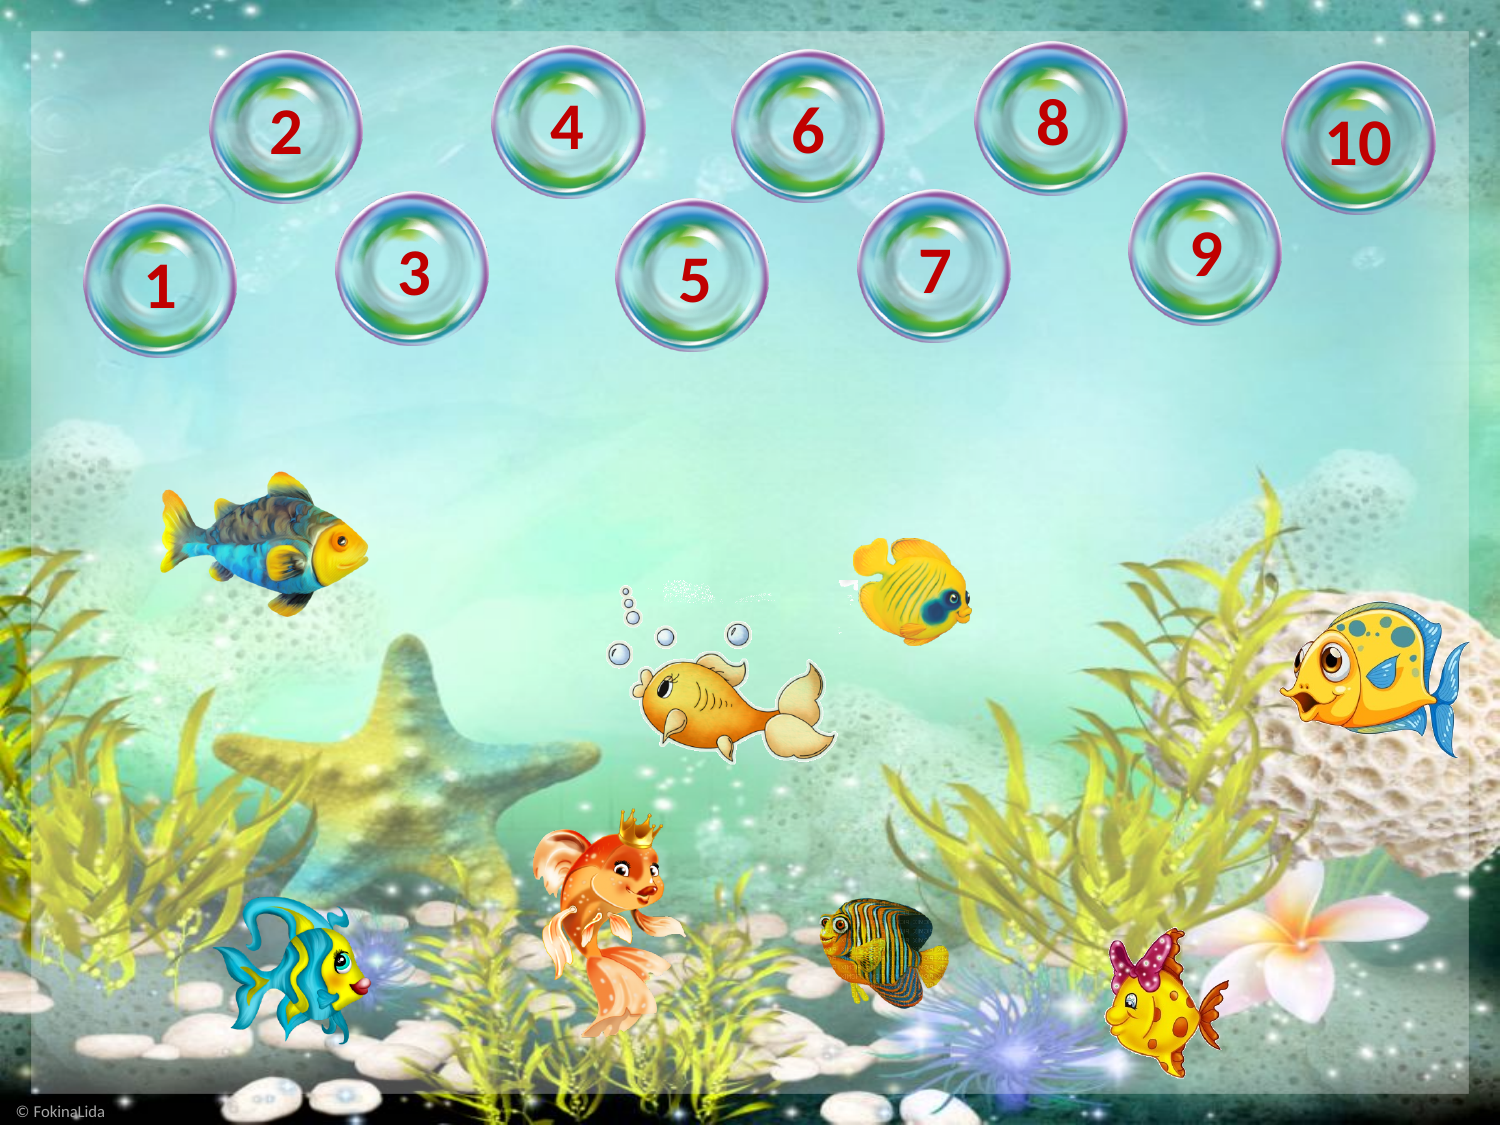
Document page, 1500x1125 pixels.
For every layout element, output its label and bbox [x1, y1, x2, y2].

text_box [209, 50, 364, 205]
text_box [335, 191, 490, 346]
text_box [491, 45, 646, 200]
text_box [731, 48, 886, 203]
text_box [1281, 61, 1436, 216]
text_box [82, 203, 237, 358]
text_box [857, 189, 1012, 344]
text_box [614, 197, 769, 352]
text_box [1127, 172, 1282, 327]
picture [0, 0, 1500, 1125]
text_box [974, 41, 1129, 196]
